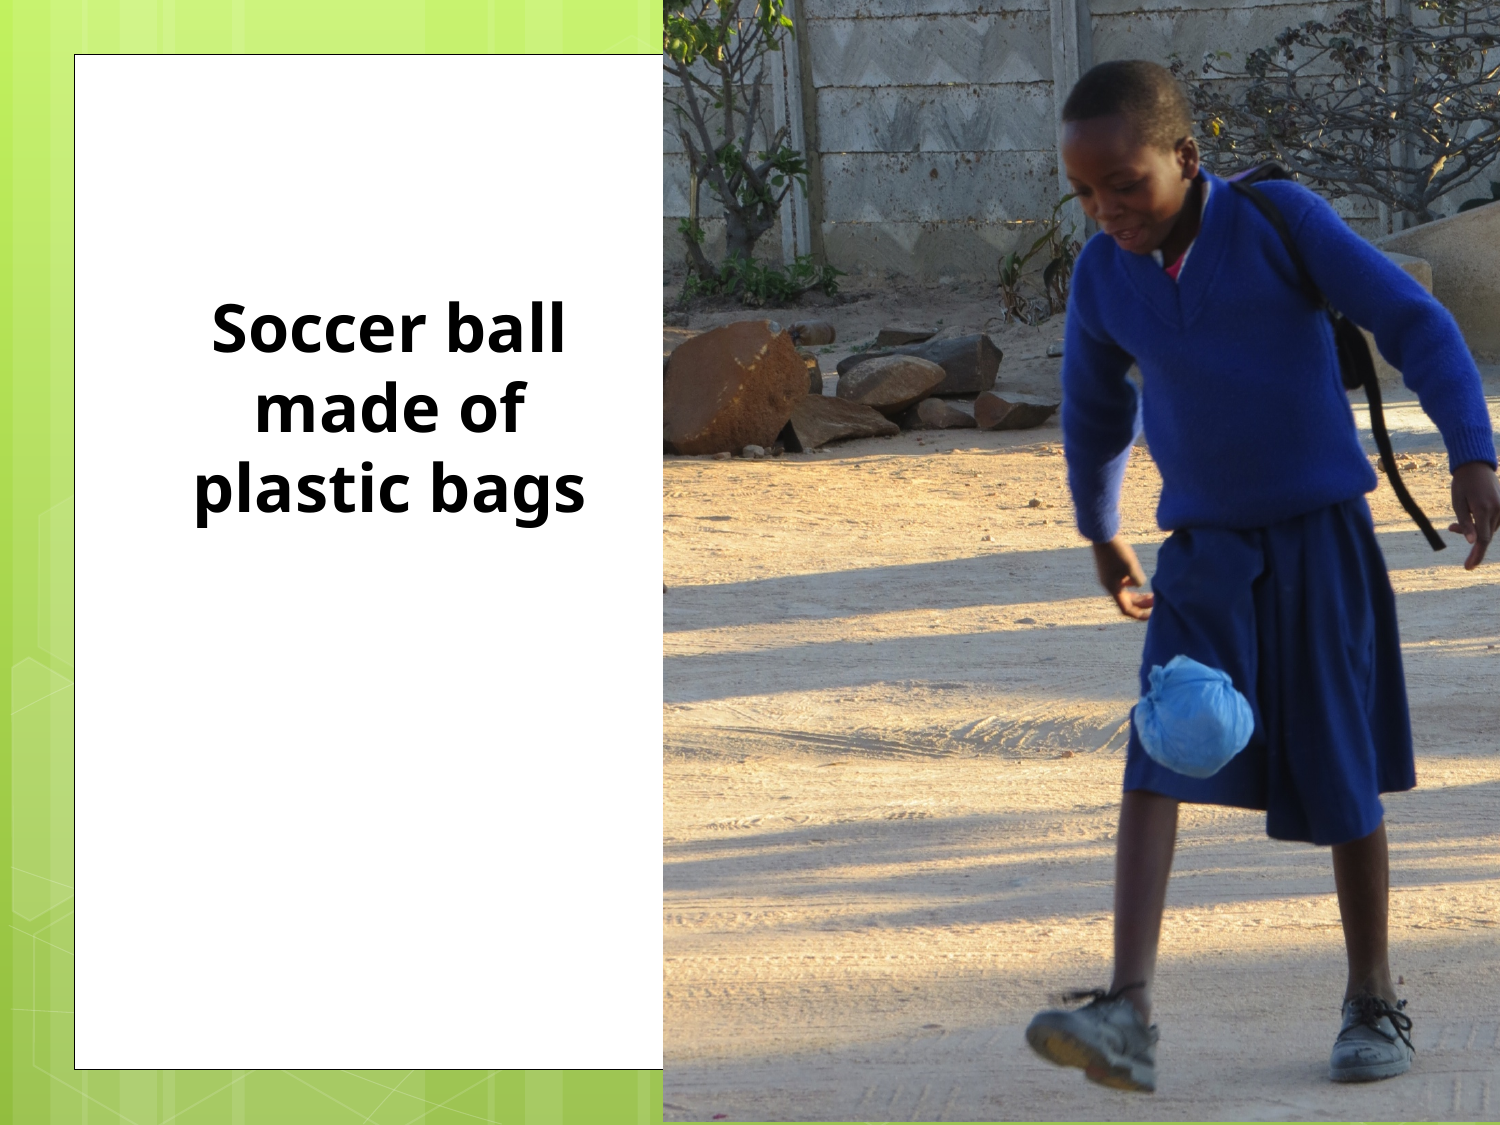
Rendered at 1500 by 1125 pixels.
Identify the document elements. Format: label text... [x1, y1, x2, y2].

picture [663, 0, 1500, 1123]
text_box Soccer ball made of plastic bags [171, 278, 609, 534]
